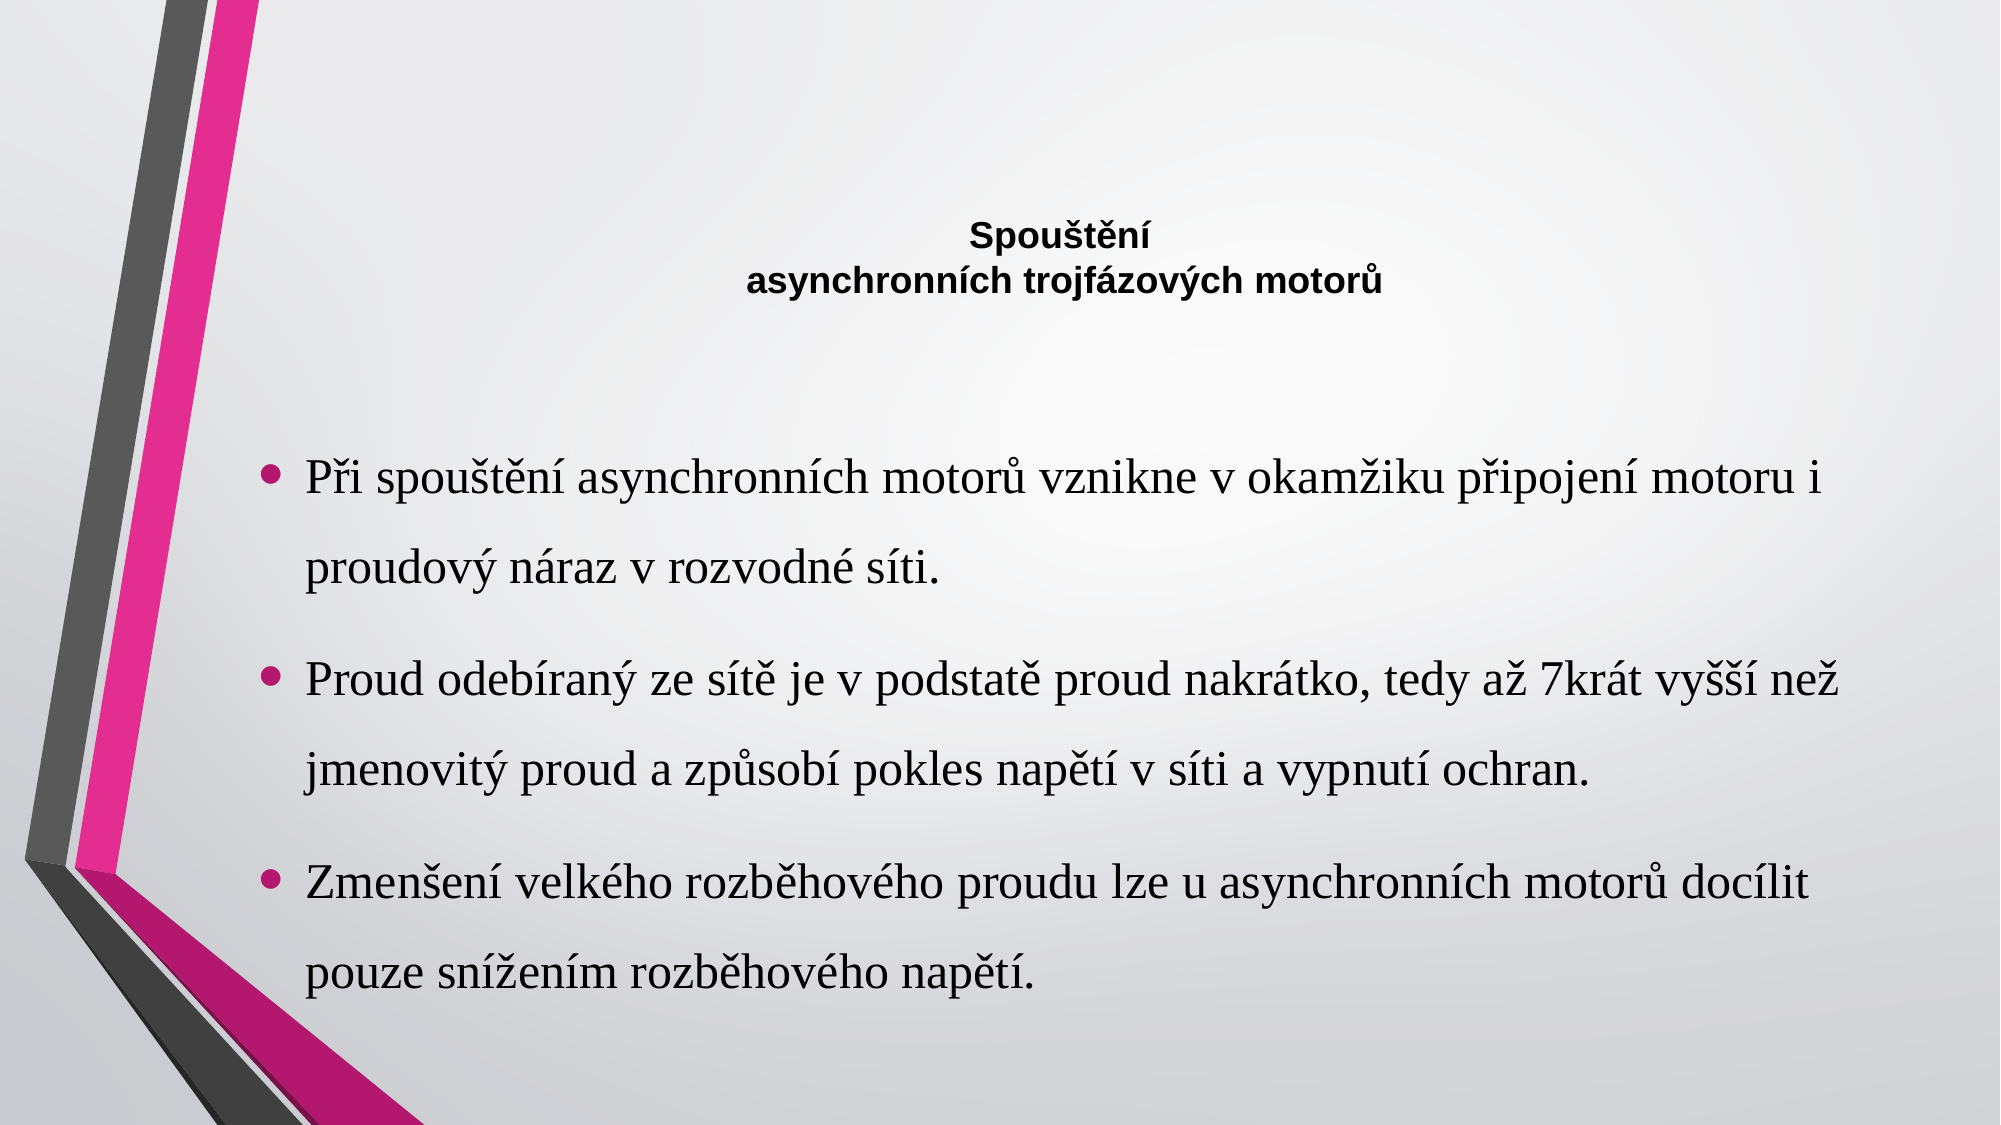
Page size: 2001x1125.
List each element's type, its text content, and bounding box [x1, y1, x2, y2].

list Při spouštění asynchronních motorů vznikne v okamžiku připojení motoru i proudový náraz v rozvodné síti. Proud odebíraný ze sítě je v podstatě proud nakrátko, tedy až 7krát vyšší než jmenovitý proud a způsobí pokles napětí v síti a vypnutí ochran. Zmenšení velkého rozběhového proudu lze u asynchronních motorů docílit pouze snížením rozběhového napětí. [243, 379, 1887, 1032]
title Spouštění asynchronních trojfázových motorů [243, 112, 1887, 379]
text_box [0, 312, 1856, 363]
